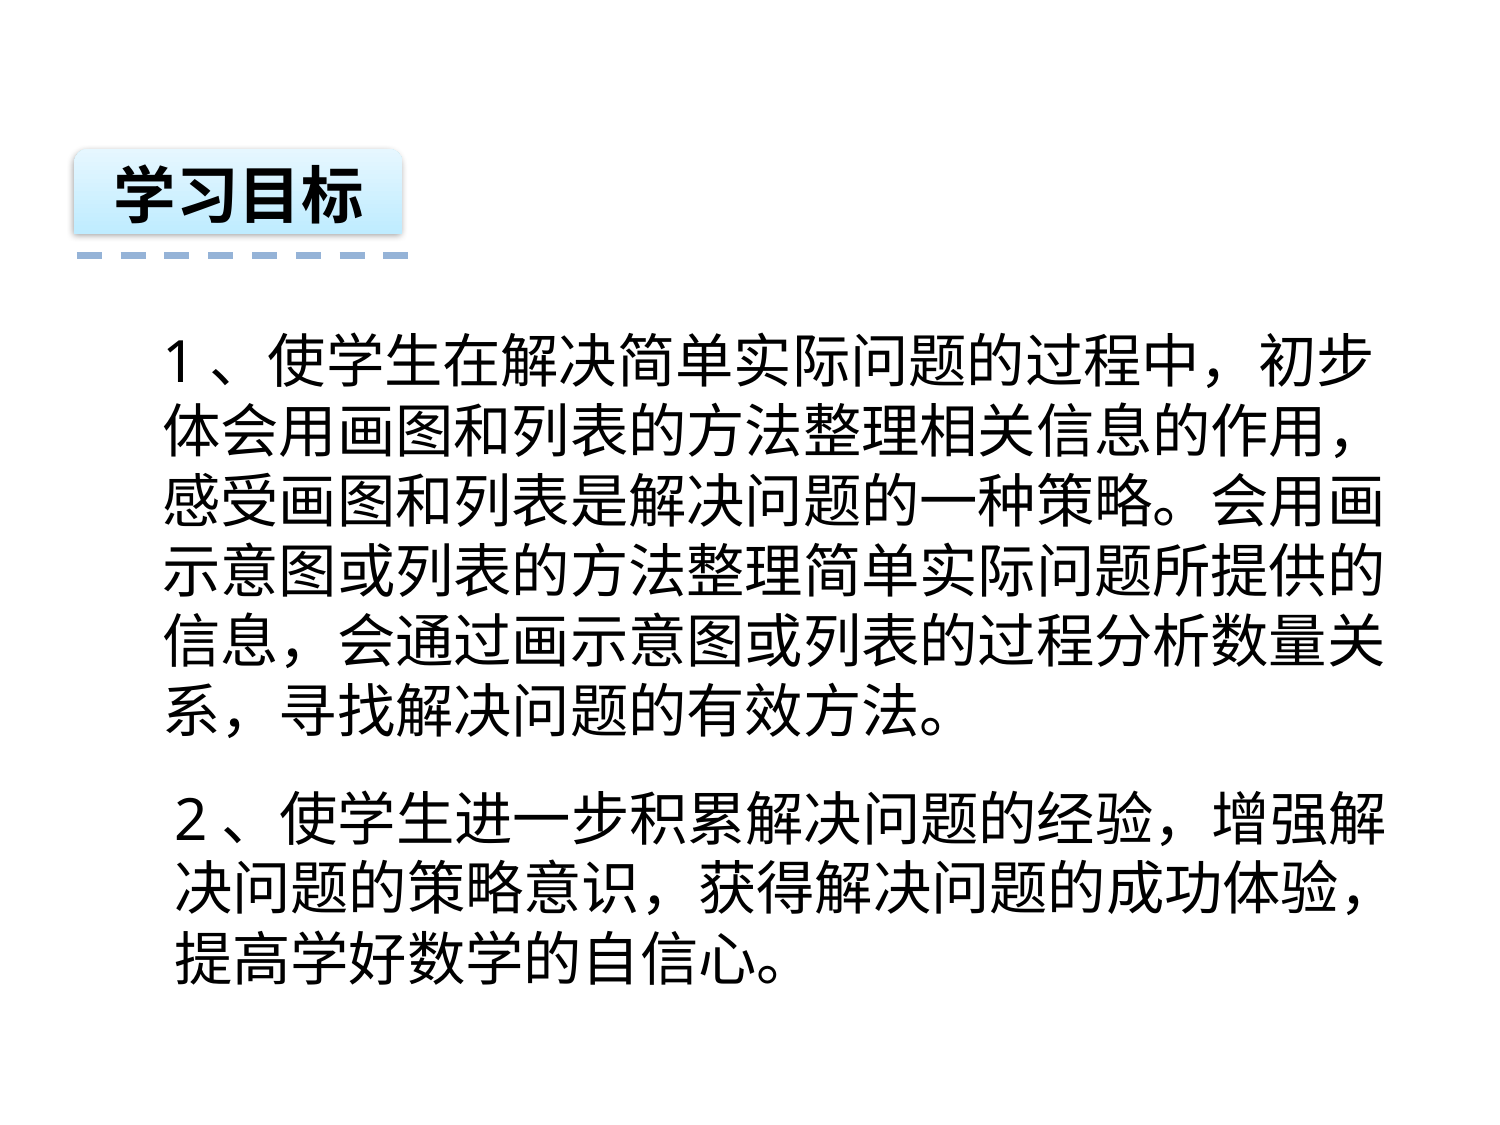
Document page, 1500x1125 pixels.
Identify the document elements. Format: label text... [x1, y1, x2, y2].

text_box 1、使学生在解决简单实际问题的过程中，初步体会用画图和列表的方法整理相关信息的作用，感受画图和列表是解决问题的一种策略。会用画示意图或列表的方法整理简单实际问题所提供的信息，会通过画示意图或列表的过程分析数量关系，寻找解决问题的有效方法。 [147, 316, 1447, 752]
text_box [73, 148, 408, 256]
text_box 2、使学生进一步积累解决问题的经验，增强解决问题的策略意识，获得解决问题的成功体验，提高学好数学的自信心。 [159, 774, 1436, 999]
